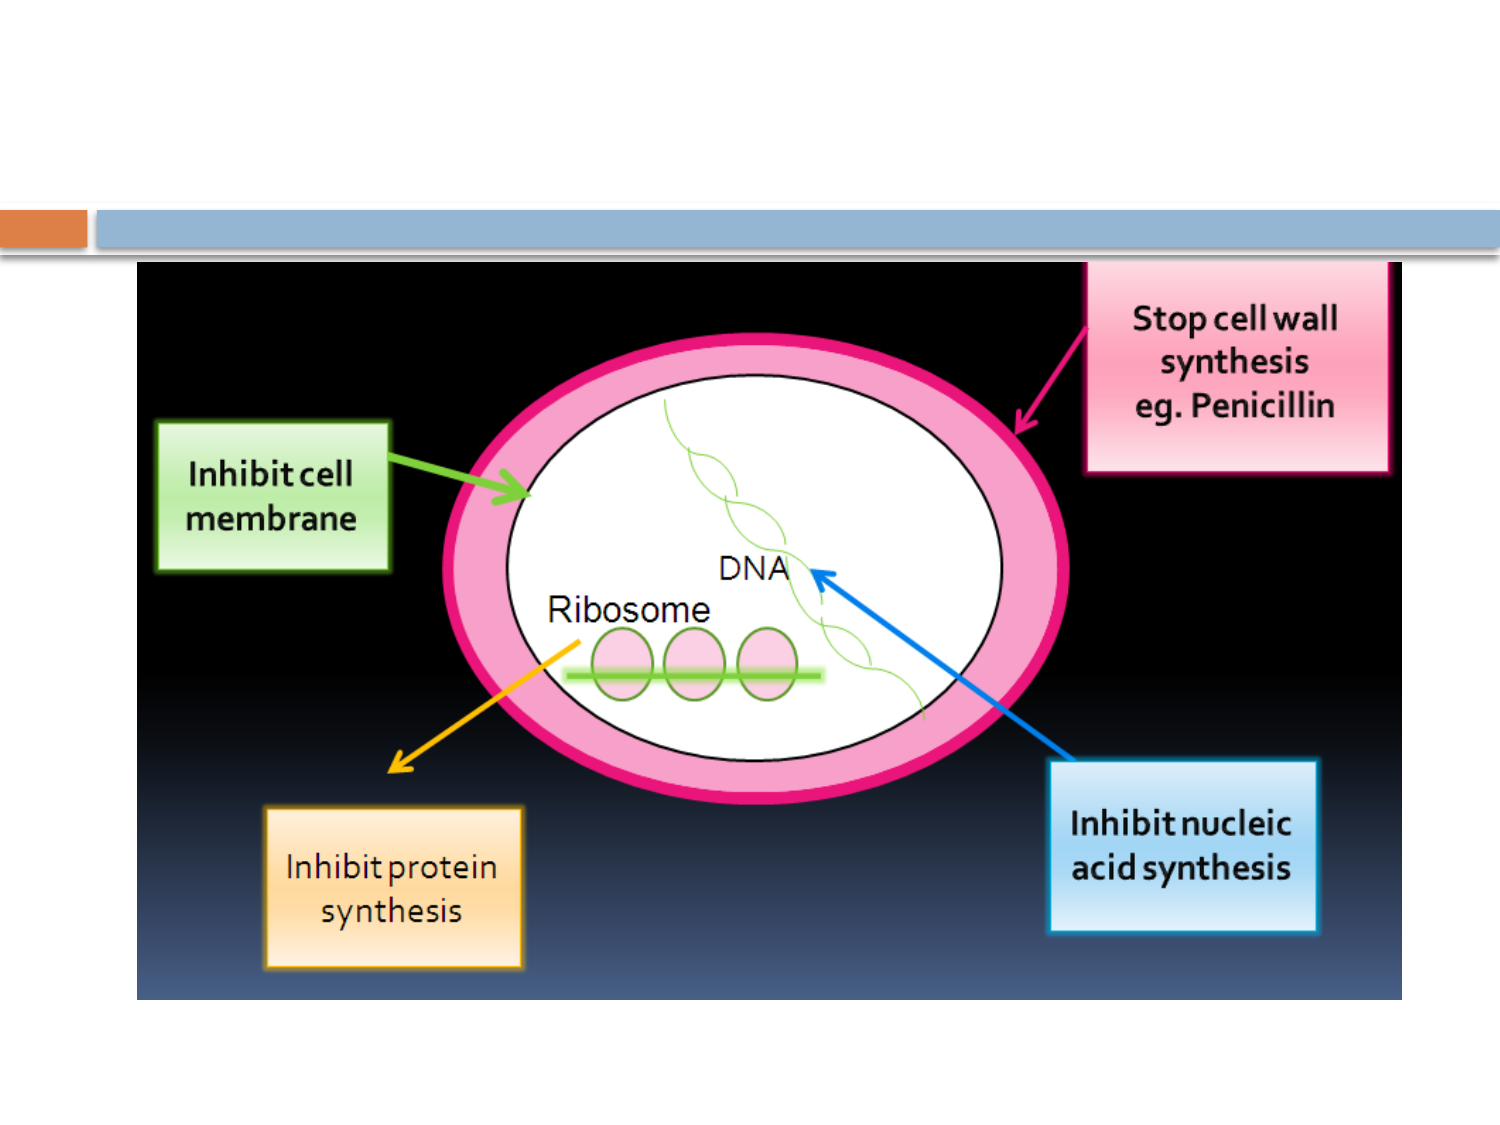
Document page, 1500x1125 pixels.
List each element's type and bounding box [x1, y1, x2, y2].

list [136, 262, 1402, 1001]
